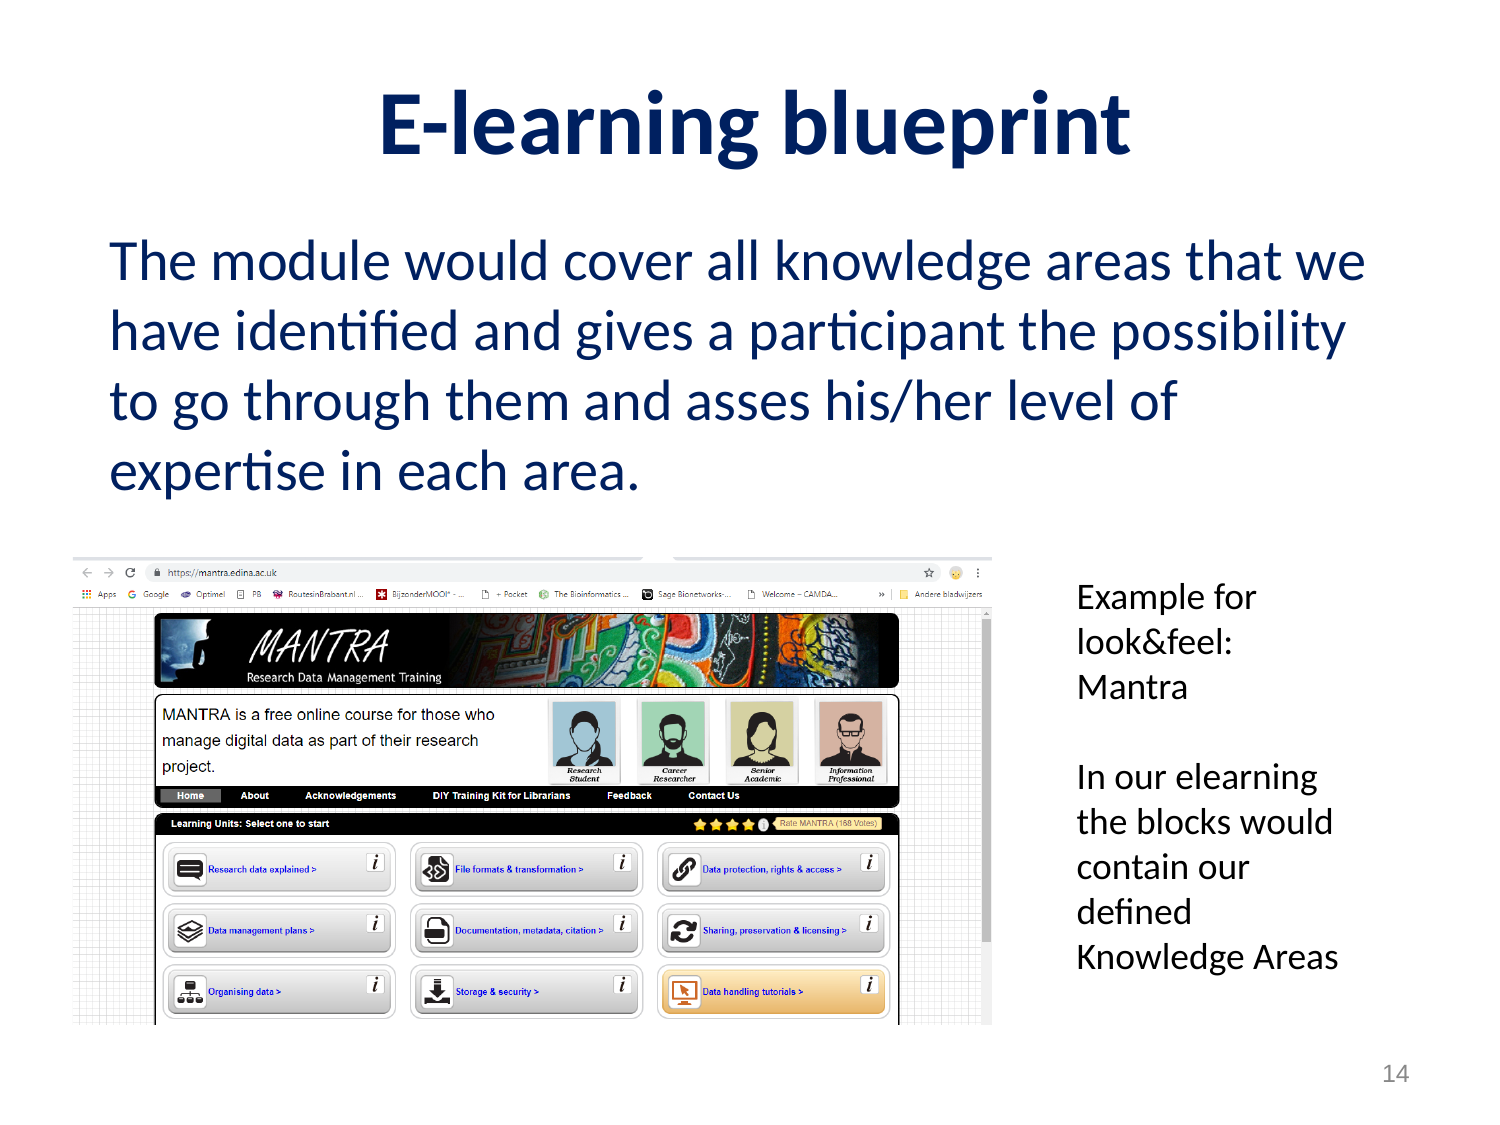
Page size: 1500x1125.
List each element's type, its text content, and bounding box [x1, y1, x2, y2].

text_box Example for look&feel: Mantra In our elearning the blocks would contain our defined Knowledge Areas [1061, 557, 1367, 1007]
text_box E-learning blueprint [100, 29, 1412, 206]
list The module would cover all knowledge areas that we have identified and gives a participant the possibility to go through them and asses his/her level of expertise in each area. [94, 214, 1406, 924]
slide_number 14 [1074, 1042, 1425, 1103]
picture [72, 557, 993, 1026]
